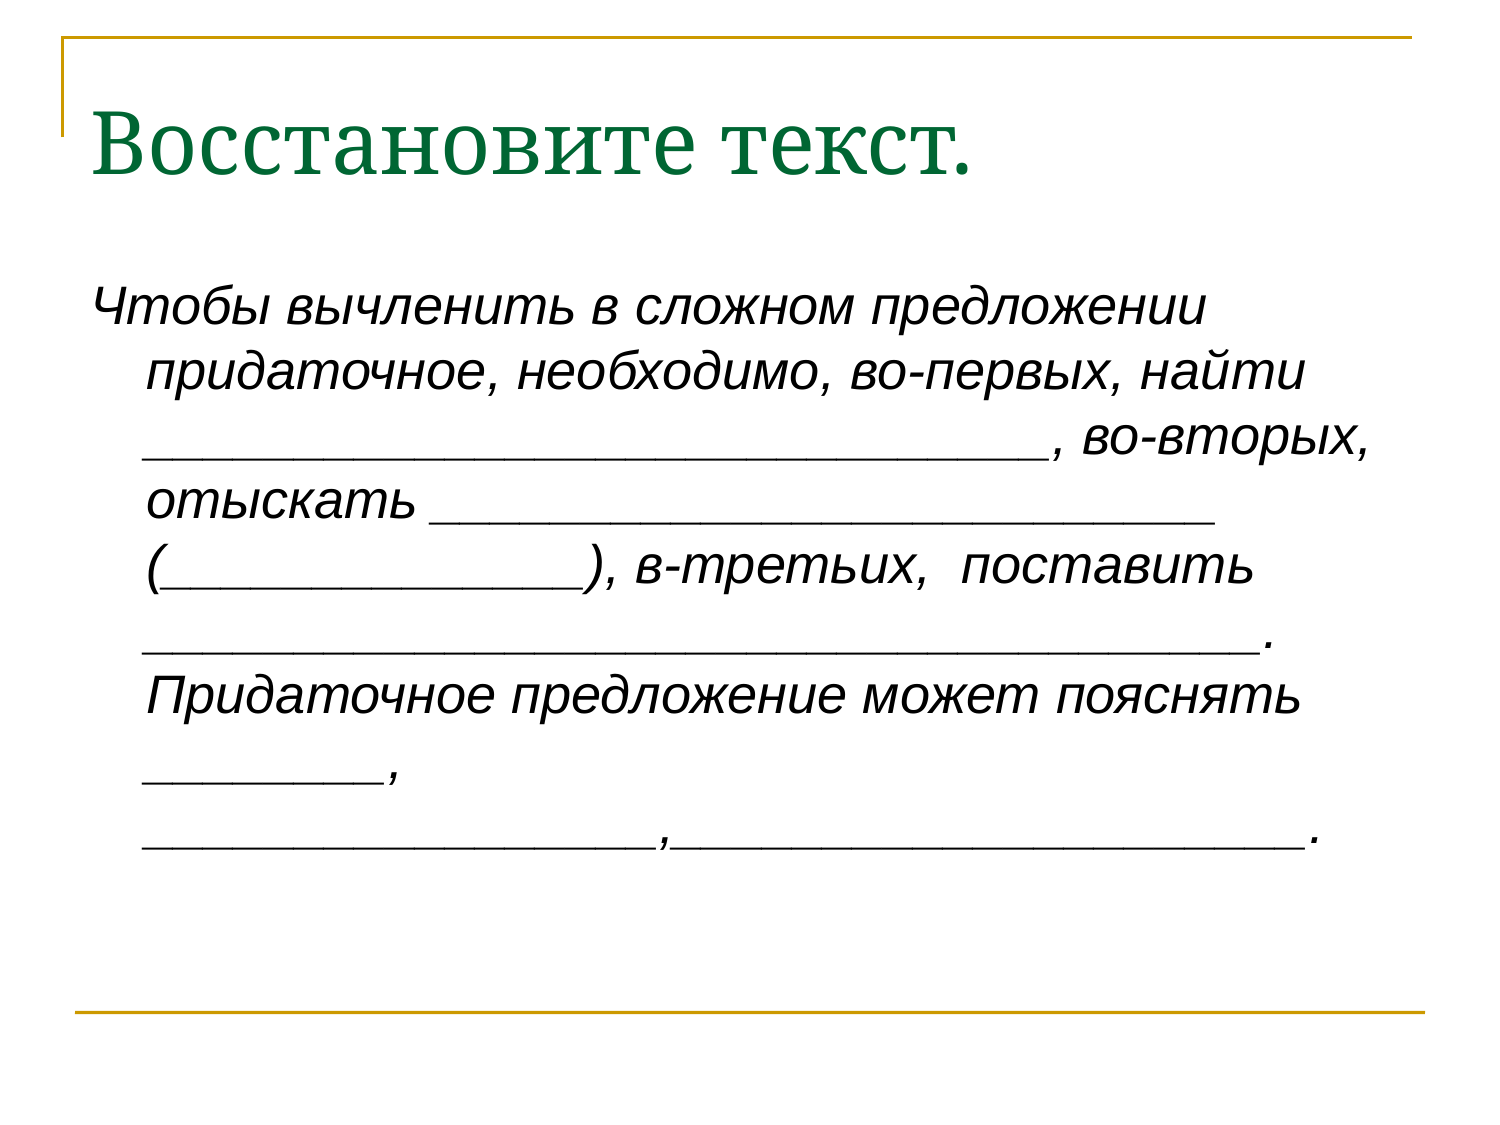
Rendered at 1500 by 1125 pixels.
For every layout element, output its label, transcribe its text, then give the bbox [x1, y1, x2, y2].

title Восстановите текст. [74, 45, 1426, 233]
list Чтобы вычленить в сложном предложении придаточное, необходимо, во-первых, найти ______________________________, во-вторых, отыскать __________________________ (______________), в-третьих, поставить _____________________________________. Придаточное предложение может пояснять ________, _________________,_____________________. [74, 262, 1426, 1006]
